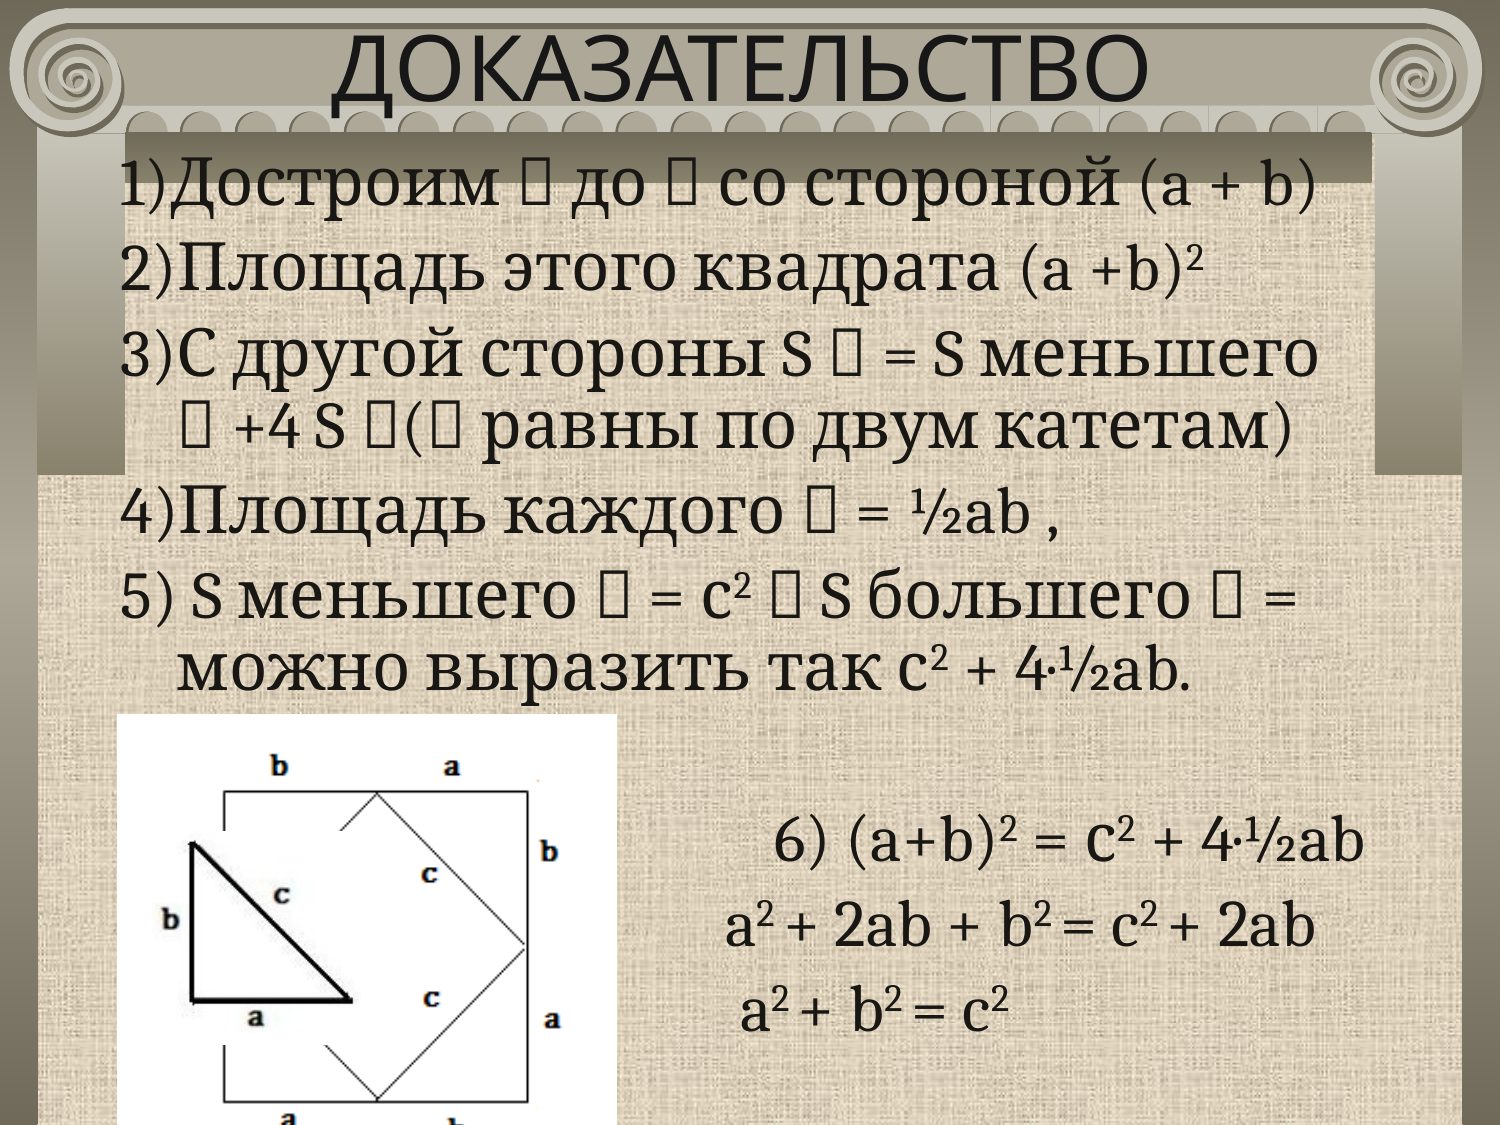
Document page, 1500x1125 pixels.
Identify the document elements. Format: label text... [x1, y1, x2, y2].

picture [37, 126, 1463, 1125]
list 1)Достроим  до  со стороной (a + b) 2)Площадь этого квадрата (a +b)2 3)С другой стороны S  = S меньшего  +4 S ( равны по двум катетам) 4)Площадь каждого  = ½ab , 5) S меньшего  = с2  S большего  = можно выразить так с2 + 4·½ab. . 6) (a+b)2 = с2 + 4·½ab a2 + 2ab + b2 = c2 + 2ab a2 + b2 = c2 [105, 140, 1381, 223]
title ДОКАЗАТЕЛЬСТВО [105, 0, 1381, 130]
